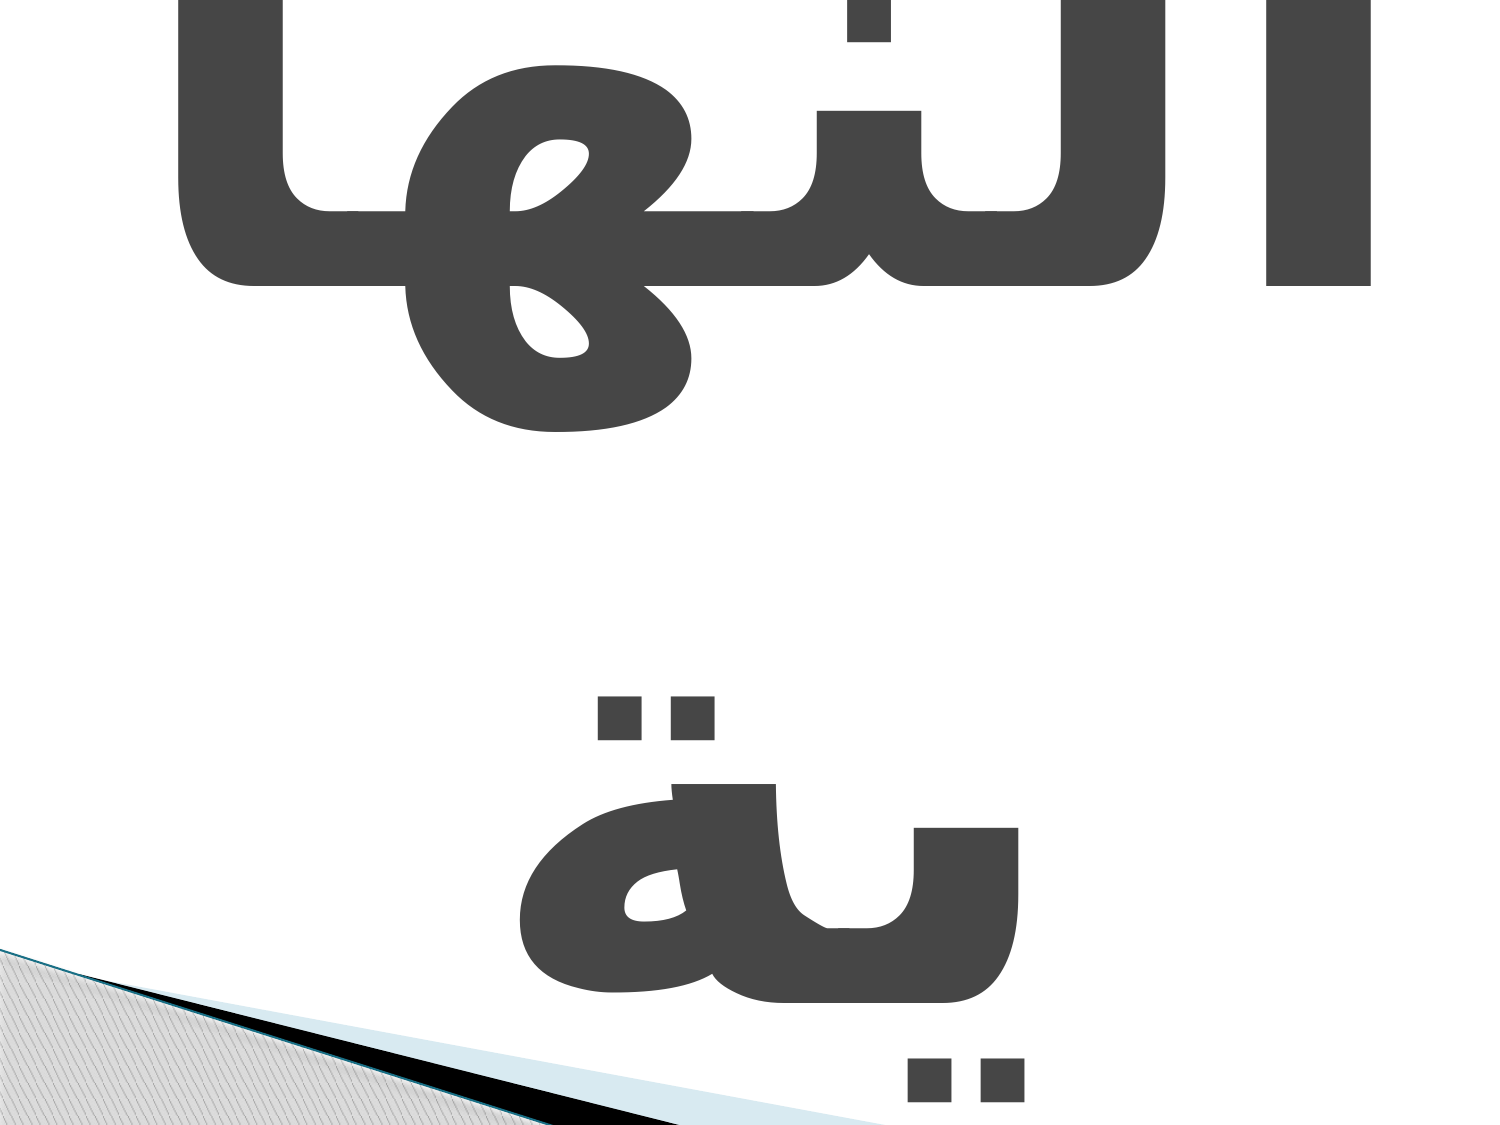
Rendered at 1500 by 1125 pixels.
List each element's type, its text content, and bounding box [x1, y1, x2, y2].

title النهاية [100, 290, 1451, 521]
